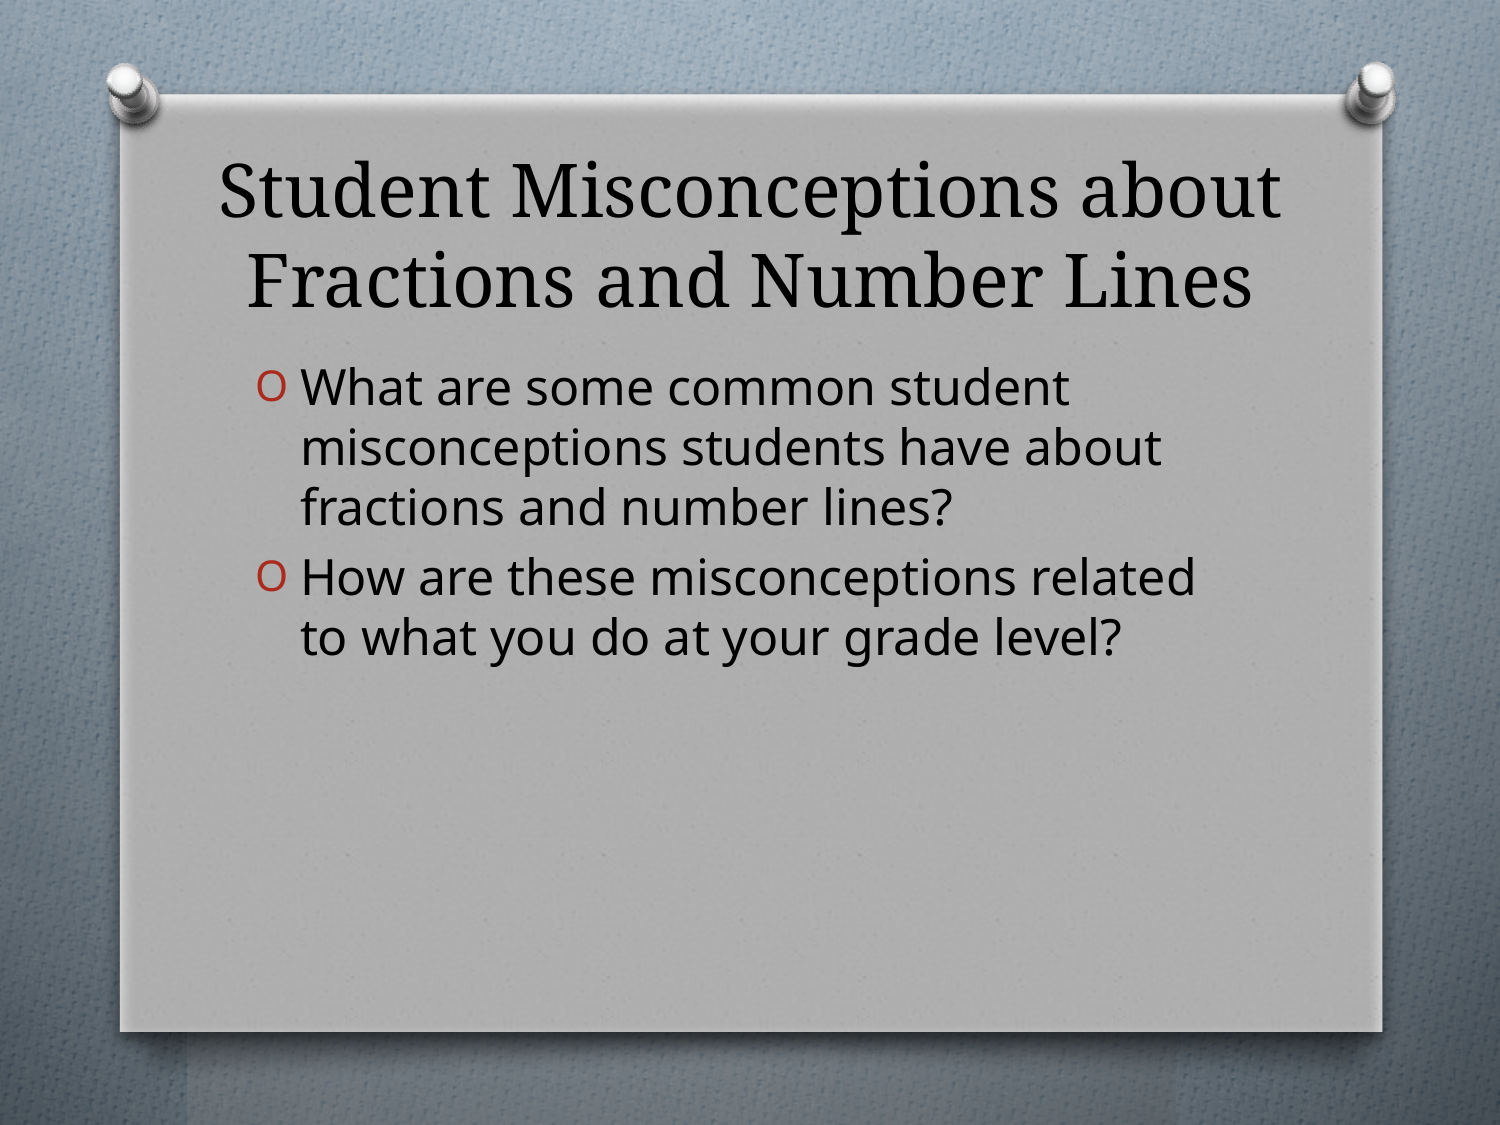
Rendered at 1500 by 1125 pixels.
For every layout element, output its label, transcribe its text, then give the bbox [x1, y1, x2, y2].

picture [1317, 35, 1439, 156]
list What are some common student misconceptions students have about fractions and number lines? How are these misconceptions related to what you do at your grade level? [240, 347, 1257, 939]
picture [75, 29, 198, 153]
title Student Misconceptions about Fractions and Number Lines [179, 134, 1323, 332]
